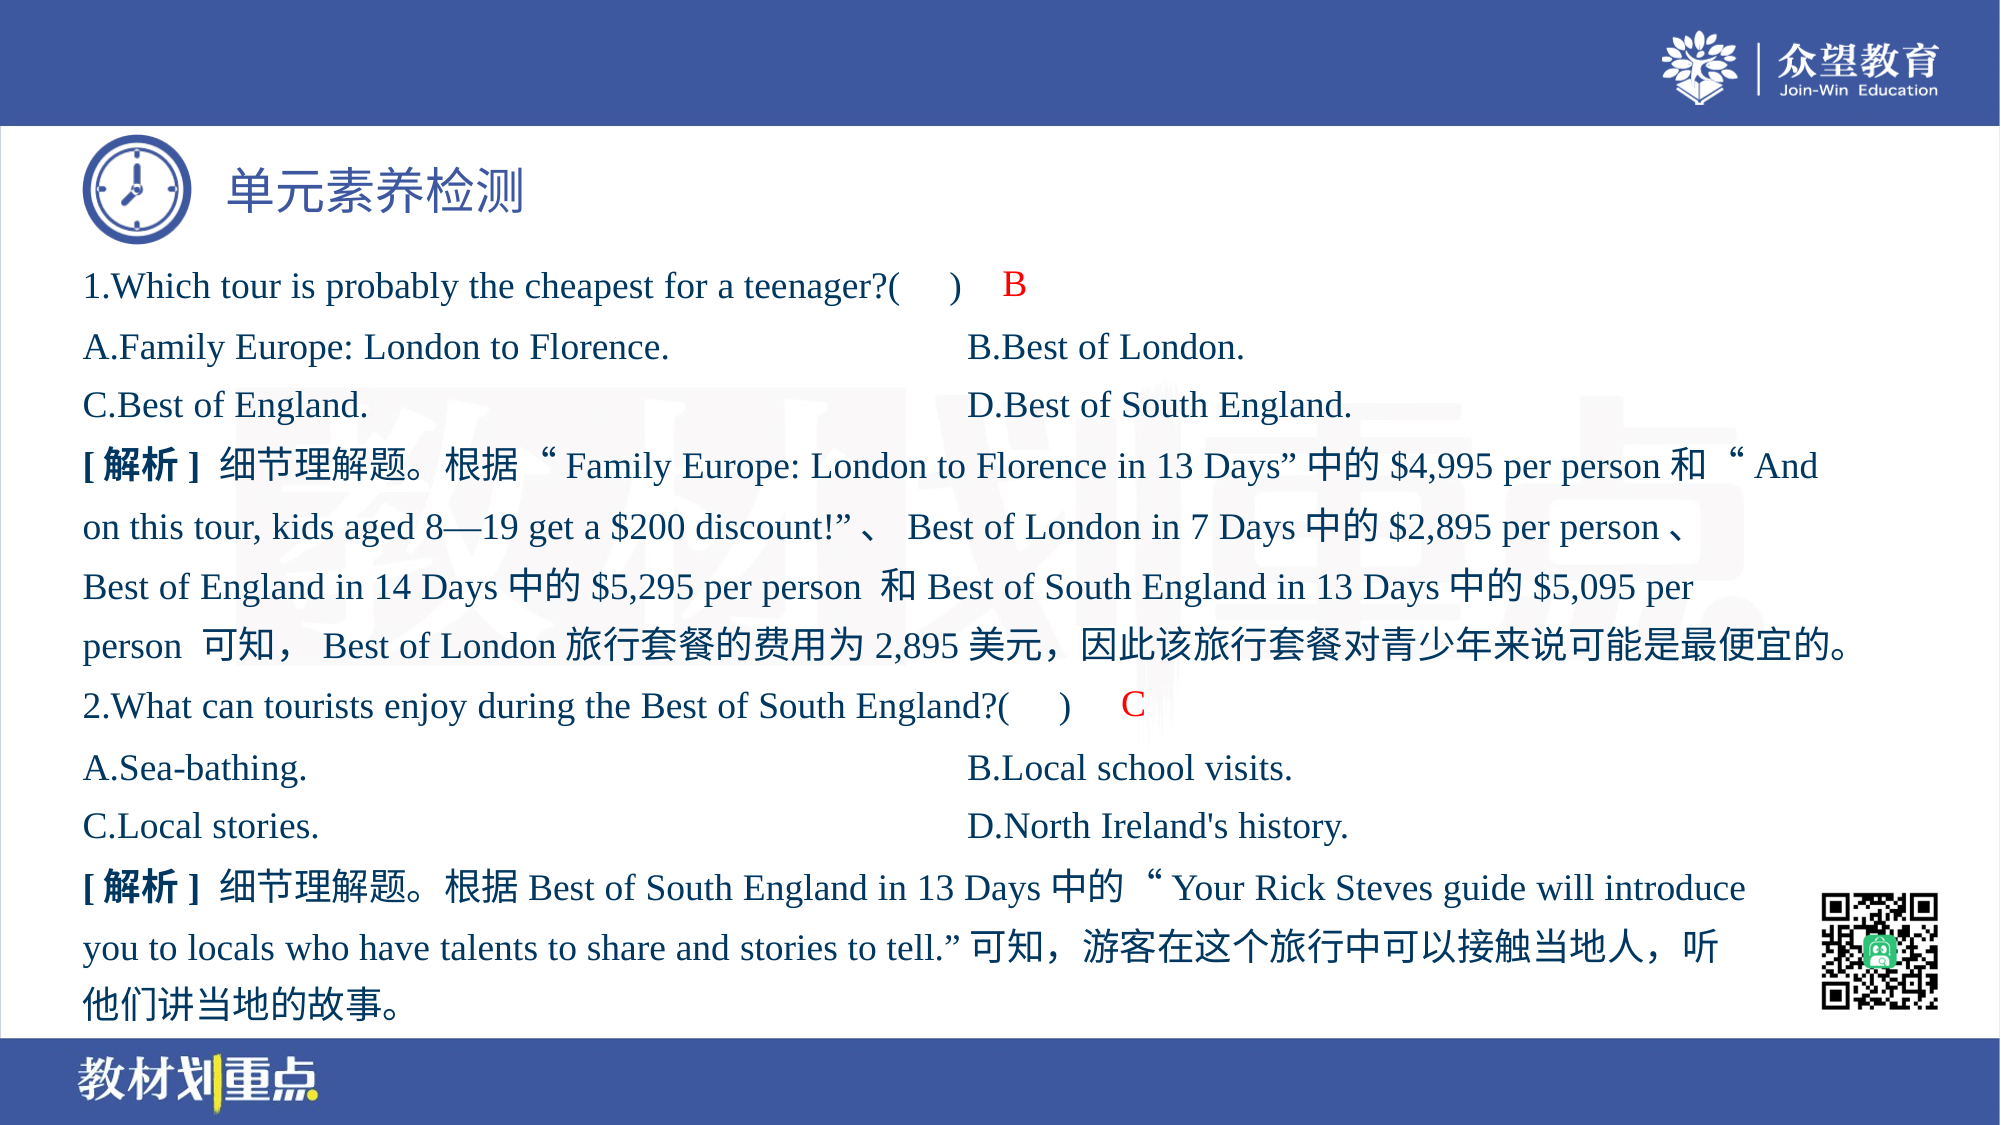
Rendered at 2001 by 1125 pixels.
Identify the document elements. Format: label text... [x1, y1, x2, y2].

text_box C [1107, 665, 1160, 720]
picture [0, 0, 2000, 1125]
text_box 1.Which tour is probably the cheapest for a teenager?( ) [82, 247, 1817, 301]
text_box 2.What can tourists enjoy during the Best of South England?( ) [82, 667, 1817, 721]
text_box A.Sea-bathing. B.Local school visits. C.Local stories. D.North Ireland's history. [82, 727, 1817, 841]
text_box [解析] 细节理解题。根据“Family Europe: London to Florence in 13 Days”中的$4,995 per person和“And on this tour, kids aged 8—19 get a $200 discount!”、Best of London in 7 Days中的$2,895 per person、 Best of England in 14 Days中的$5,295 per person 和Best of South England in 13 Days中的$5,095 per person 可知，Best of London旅行套餐的费用为2,895美元，因此该旅行套餐对青少年来说可能是最便宜的。 [82, 425, 1817, 661]
text_box [解析] 细节理解题。根据Best of South England in 13 Days中的“Your Rick Steves guide will introduce you to locals who have talents to share and stories to tell.”可知，游客在这个旅行中可以接触当地人，听 他们讲当地的故事。 [82, 847, 1817, 1022]
text_box A.Family Europe: London to Florence. B.Best of London. C.Best of England. D.Best of South England. [82, 306, 1817, 420]
text_box B [988, 245, 1041, 300]
